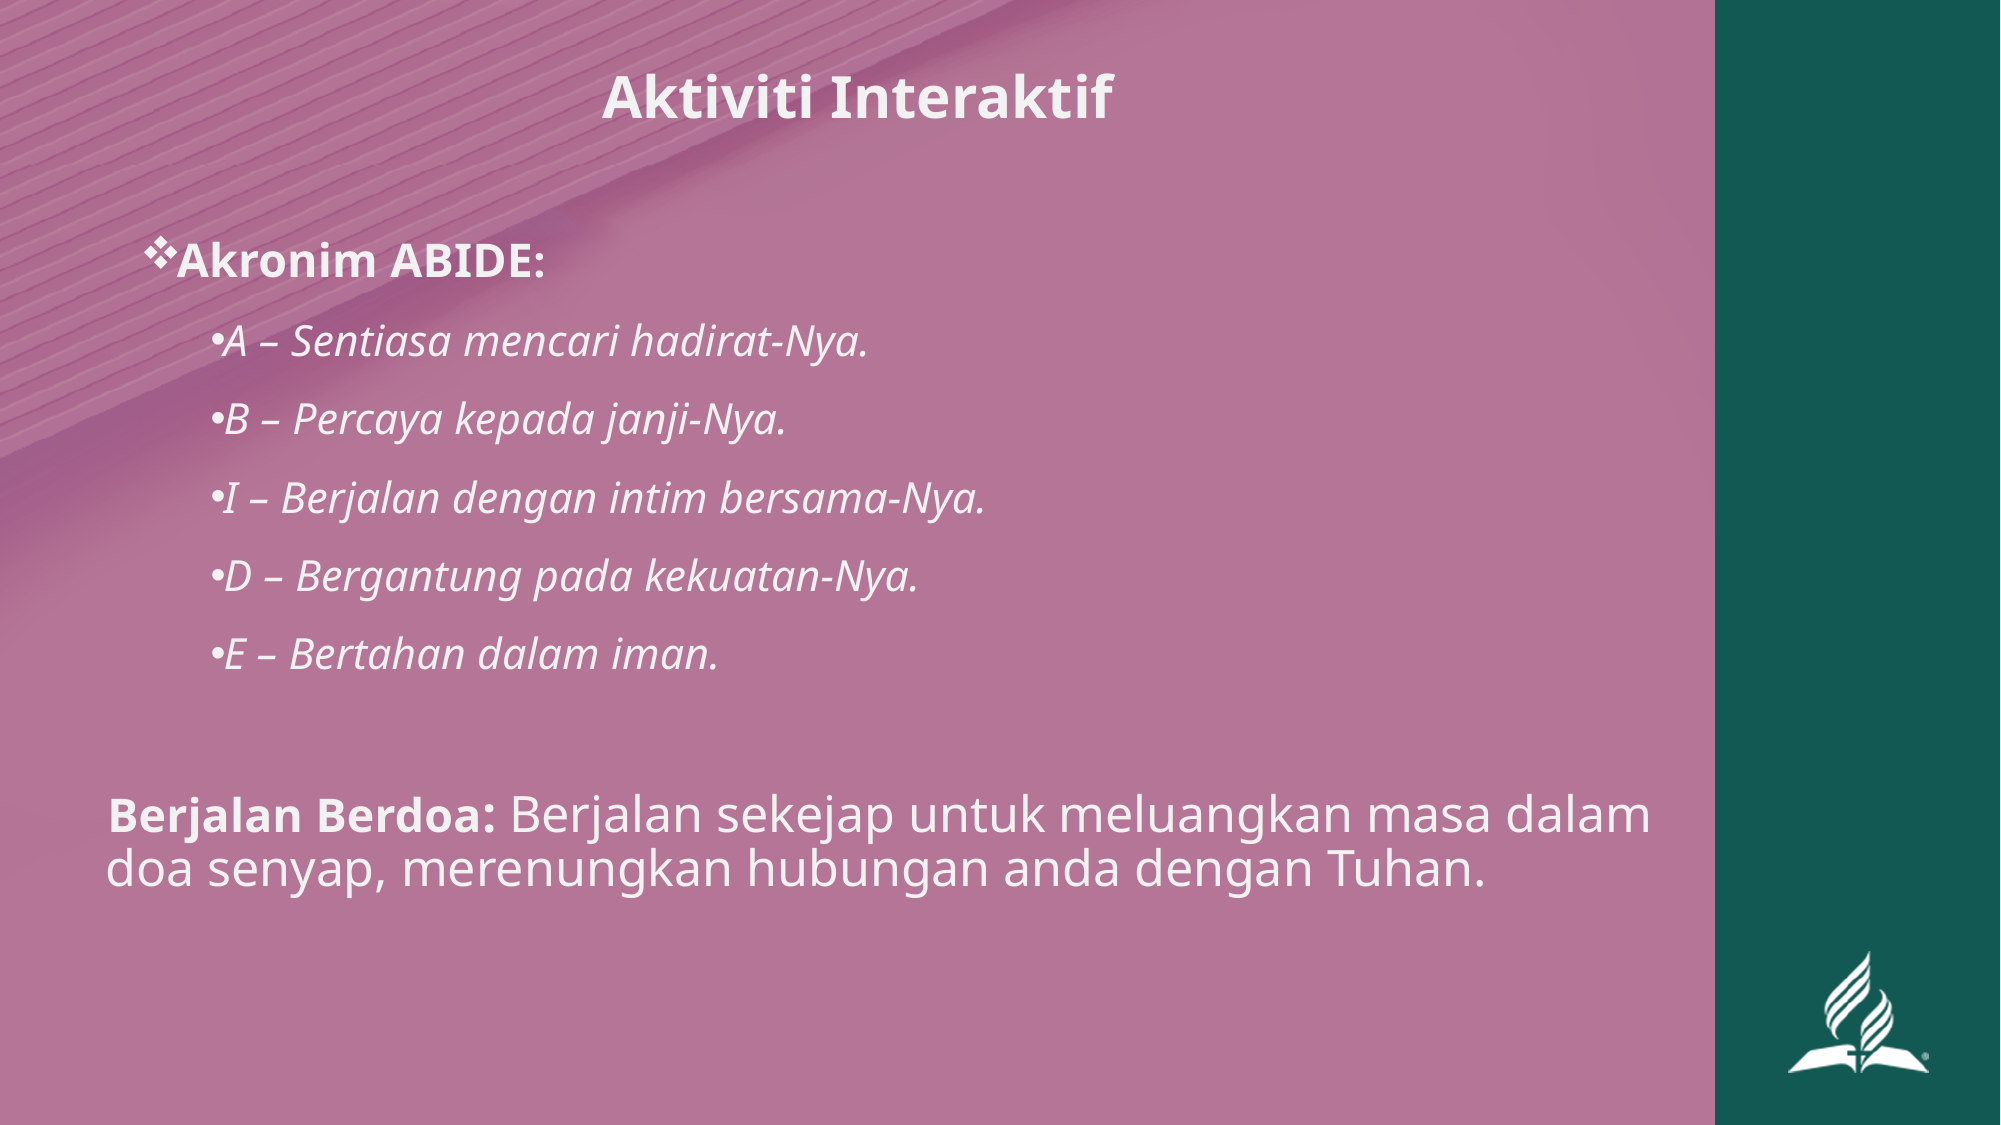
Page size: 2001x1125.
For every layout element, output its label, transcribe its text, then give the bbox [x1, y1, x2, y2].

title Aktiviti Interaktif [55, 49, 1691, 219]
picture [0, 0, 2001, 1125]
list Akronim ABIDE: A – Sentiasa mencari hadirat-Nya. B – Percaya kepada janji-Nya. I – Berjalan dengan intim bersama-Nya. D – Bergantung pada kekuatan-Nya. E – Bertahan dalam iman. Berjalan Berdoa: Berjalan sekejap untuk meluangkan masa dalam doa senyap, merenungkan hubungan anda dengan Tuhan. [55, 219, 1691, 1050]
